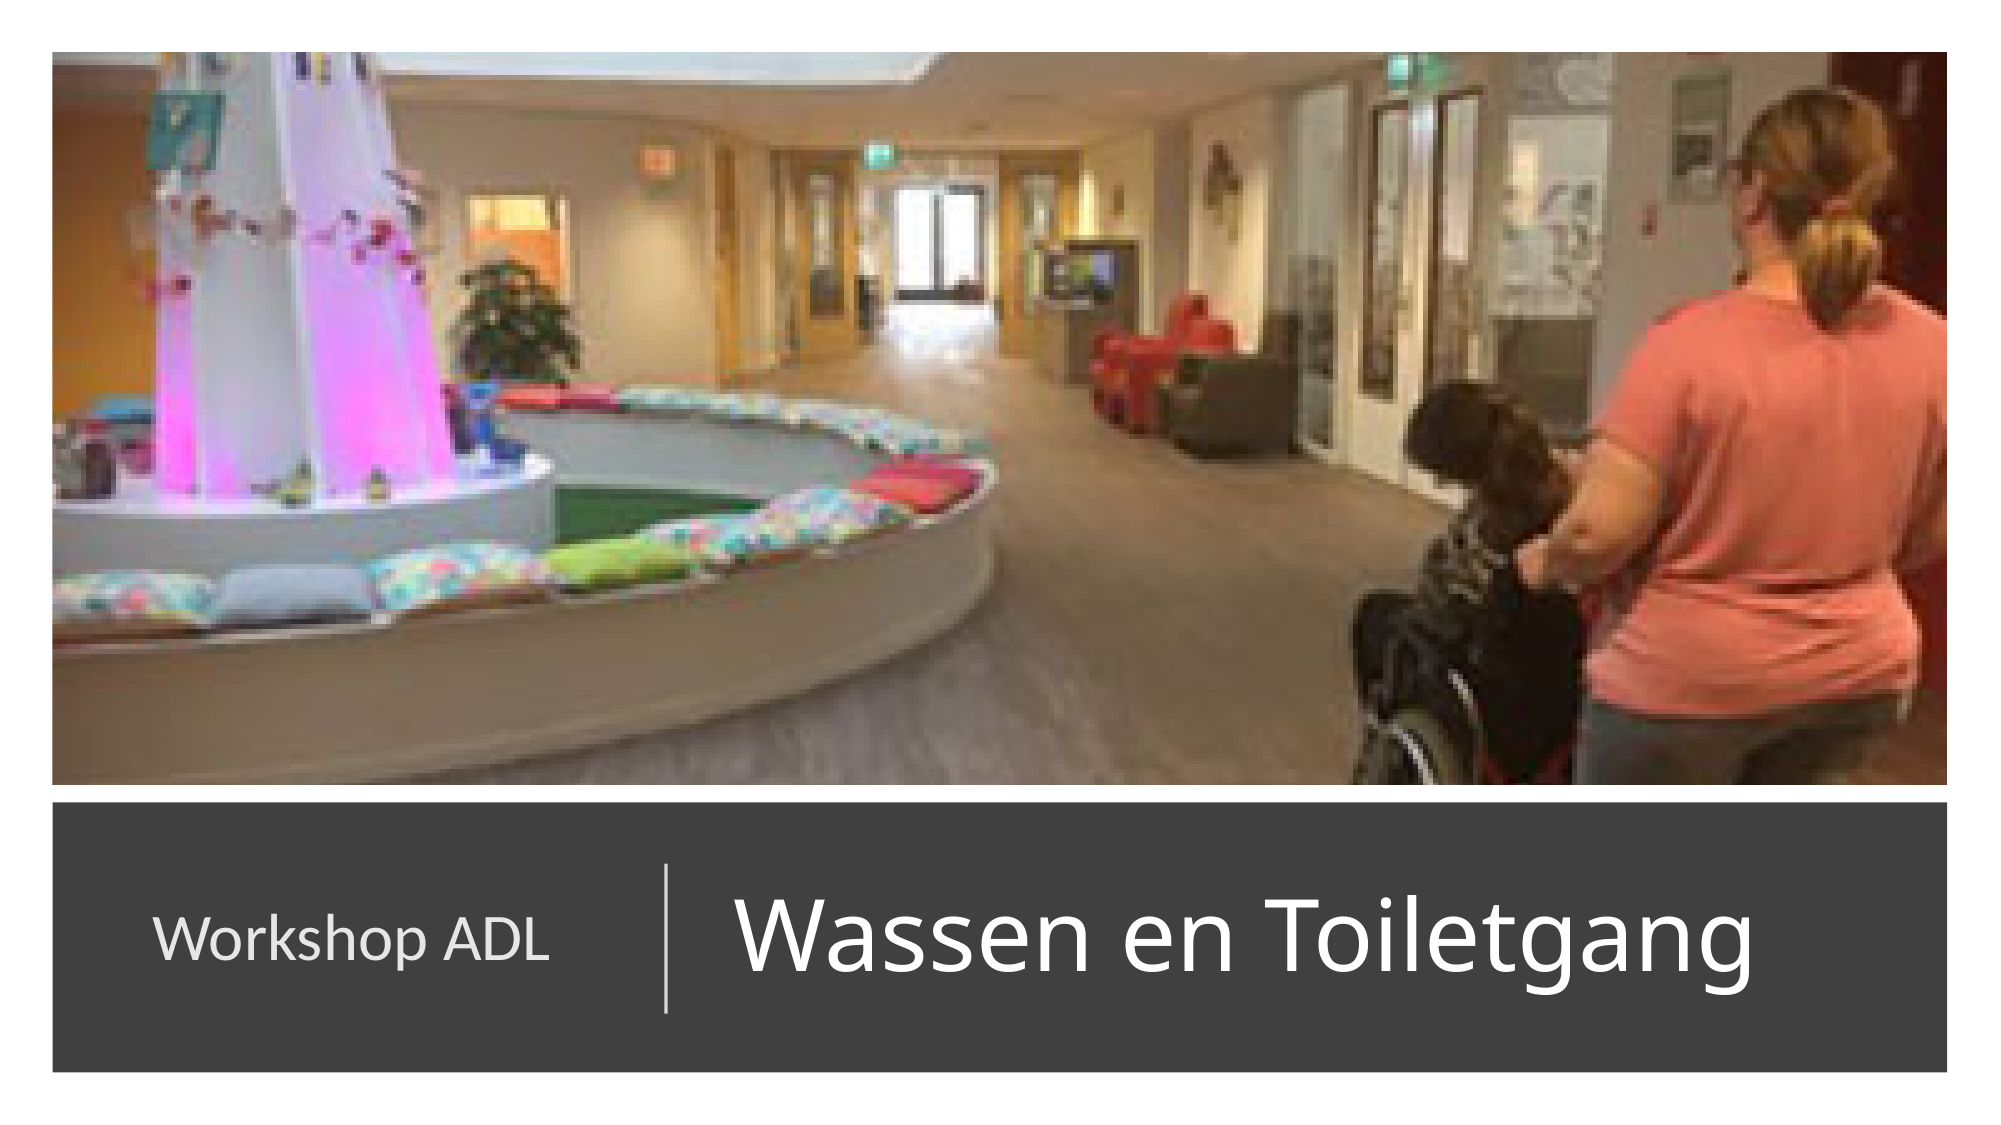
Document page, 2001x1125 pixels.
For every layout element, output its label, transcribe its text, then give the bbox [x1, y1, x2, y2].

title Wassen en Toiletgang [718, 835, 1863, 1043]
picture [52, 52, 1947, 785]
list Workshop ADL [137, 835, 612, 1043]
text_box [52, 801, 1948, 1073]
